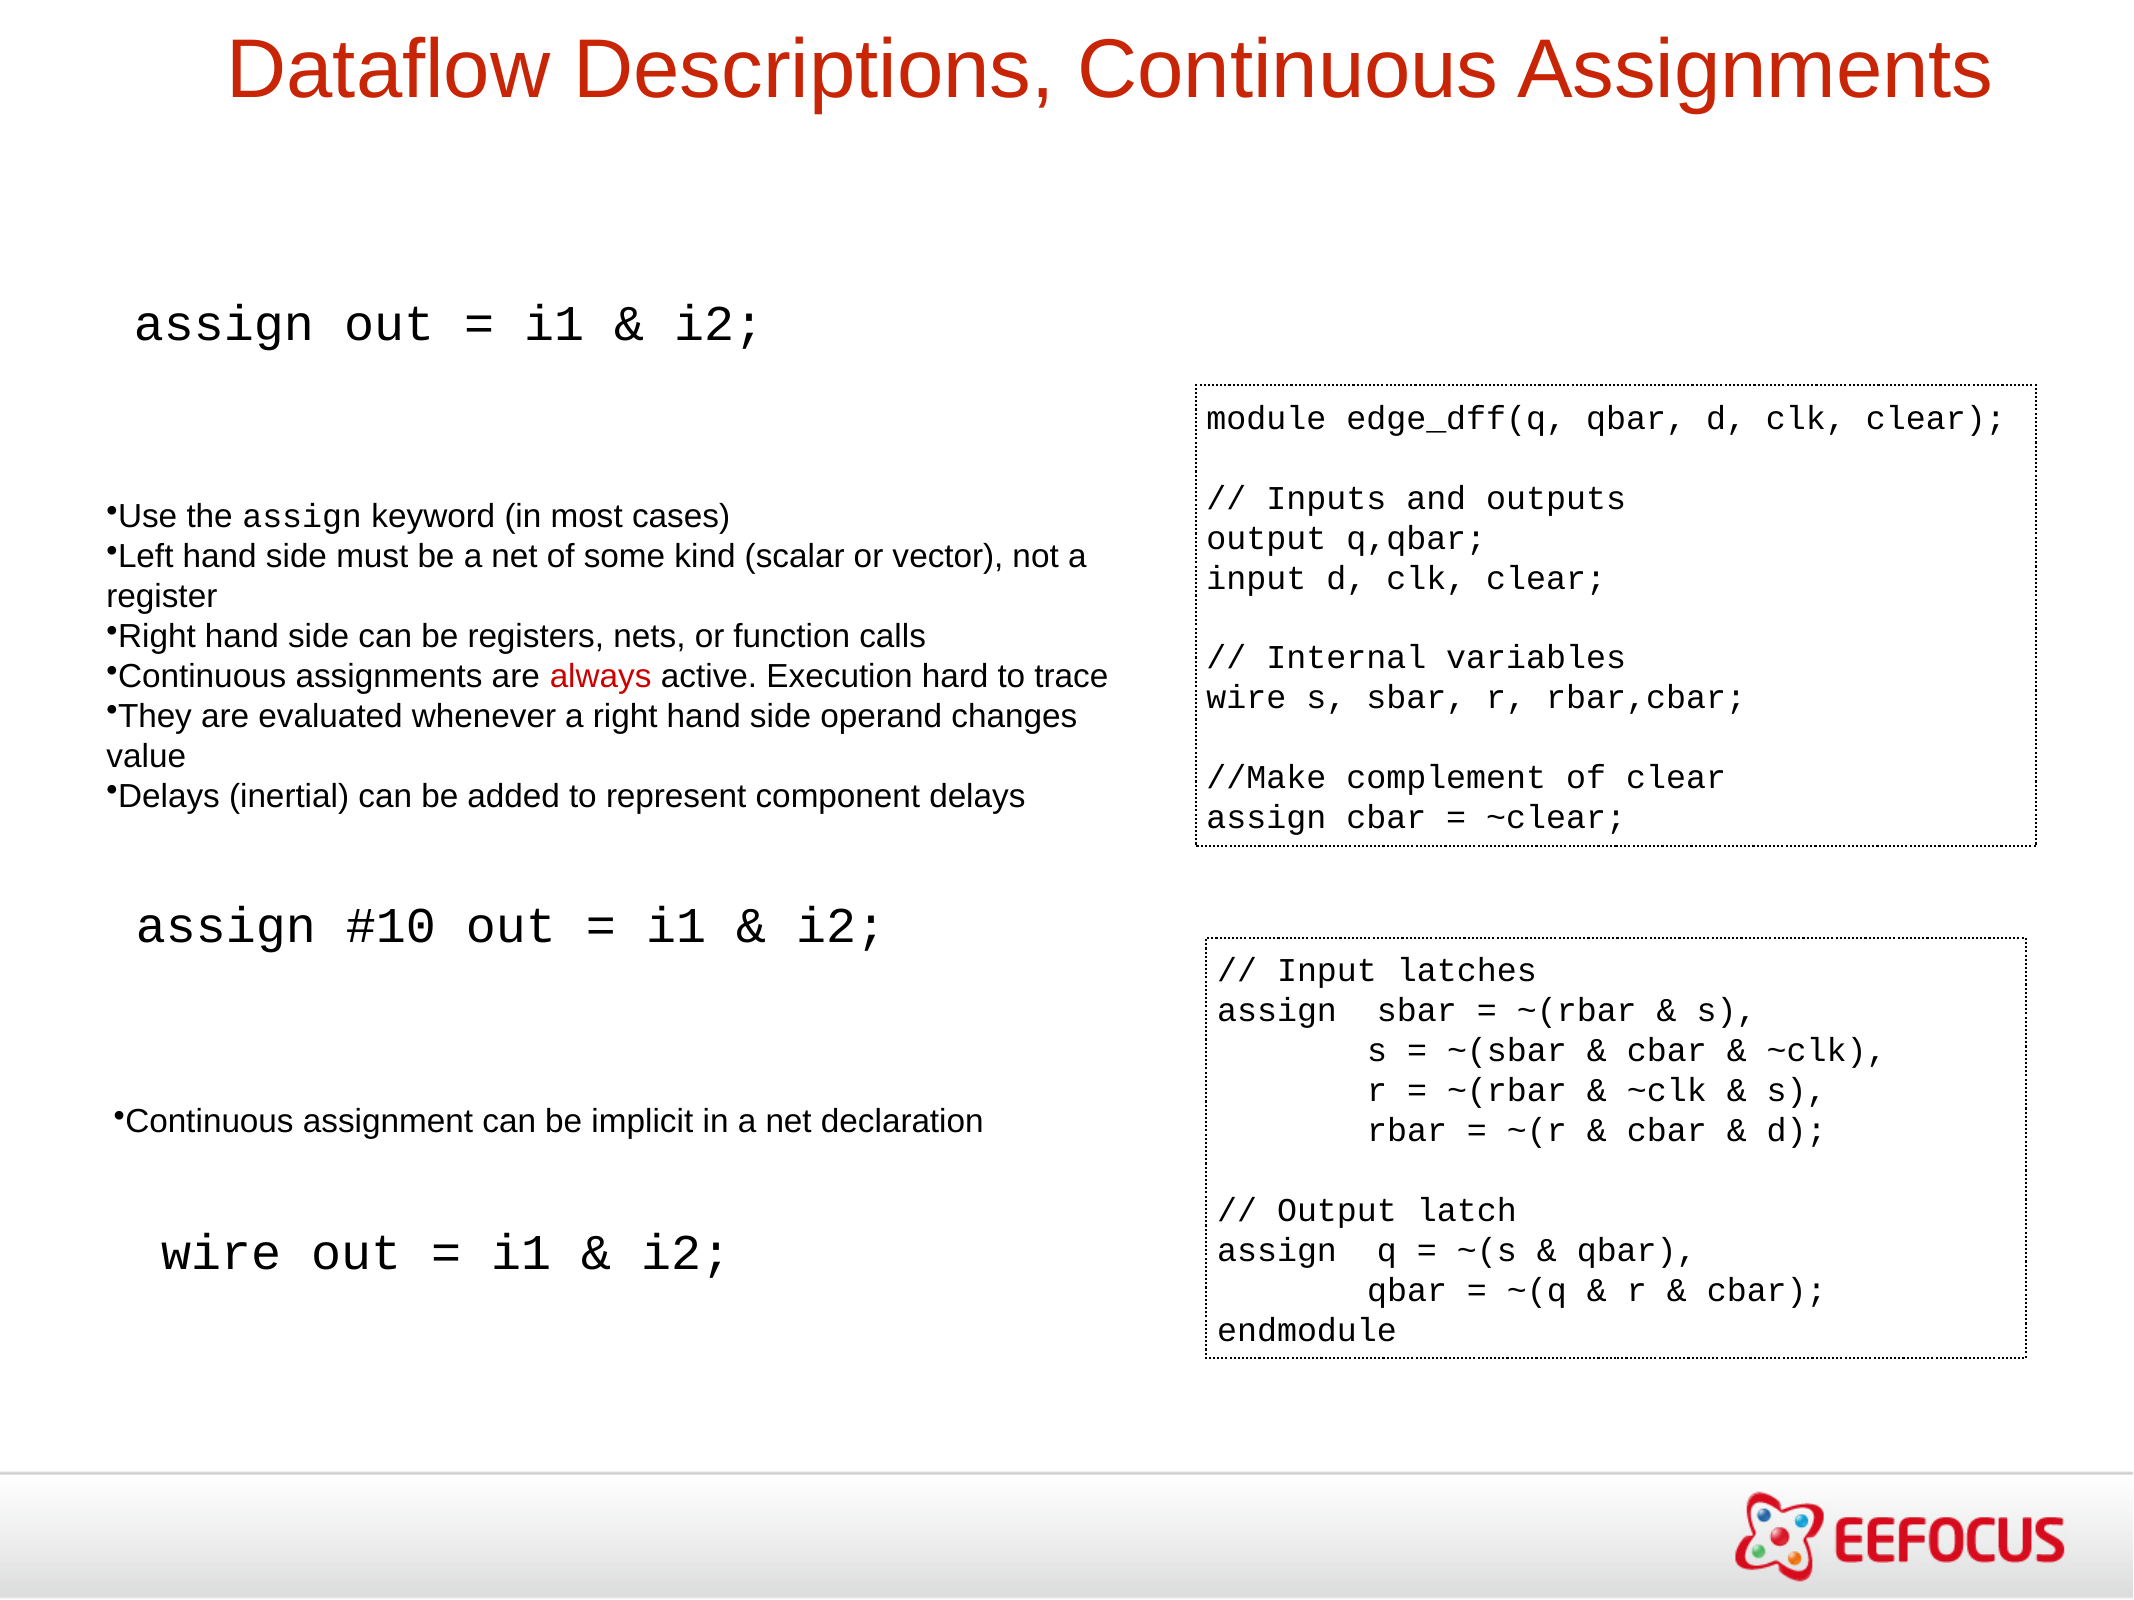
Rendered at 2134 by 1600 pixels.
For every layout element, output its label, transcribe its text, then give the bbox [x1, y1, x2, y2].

picture [0, 0, 2134, 1600]
text_box Use the assign keyword (in most cases) Left hand side must be a net of some kind (scalar or vector), not a register Right hand side can be registers, nets, or function calls Continuous assignments are always active. Execution hard to trace They are evaluated whenever a right hand side operand changes value Delays (inertial) can be added to represent component delays [95, 483, 1126, 825]
text_box // Input latches assign sbar = ~(rbar & s), s = ~(sbar & cbar & ~clk), r = ~(rbar & ~clk & s), rbar = ~(r & cbar & d); // Output latch assign q = ~(s & qbar), qbar = ~(q & r & cbar); endmodule [1206, 937, 2026, 1359]
text_box module edge_dff(q, qbar, d, clk, clear); // Inputs and outputs output q,qbar; input d, clk, clear; // Internal variables wire s, sbar, r, rbar,cbar; //Make complement of clear assign cbar = ~clear; [1195, 385, 2037, 846]
text_box assign #10 out = i1 & i2; [125, 881, 897, 964]
text_box Dataflow Descriptions, Continuous Assignments [226, 14, 1995, 115]
text_box wire out = i1 & i2; [150, 1209, 809, 1291]
text_box Continuous assignment can be implicit in a net declaration [103, 1088, 997, 1150]
text_box assign out = i1 & i2; [123, 280, 775, 362]
